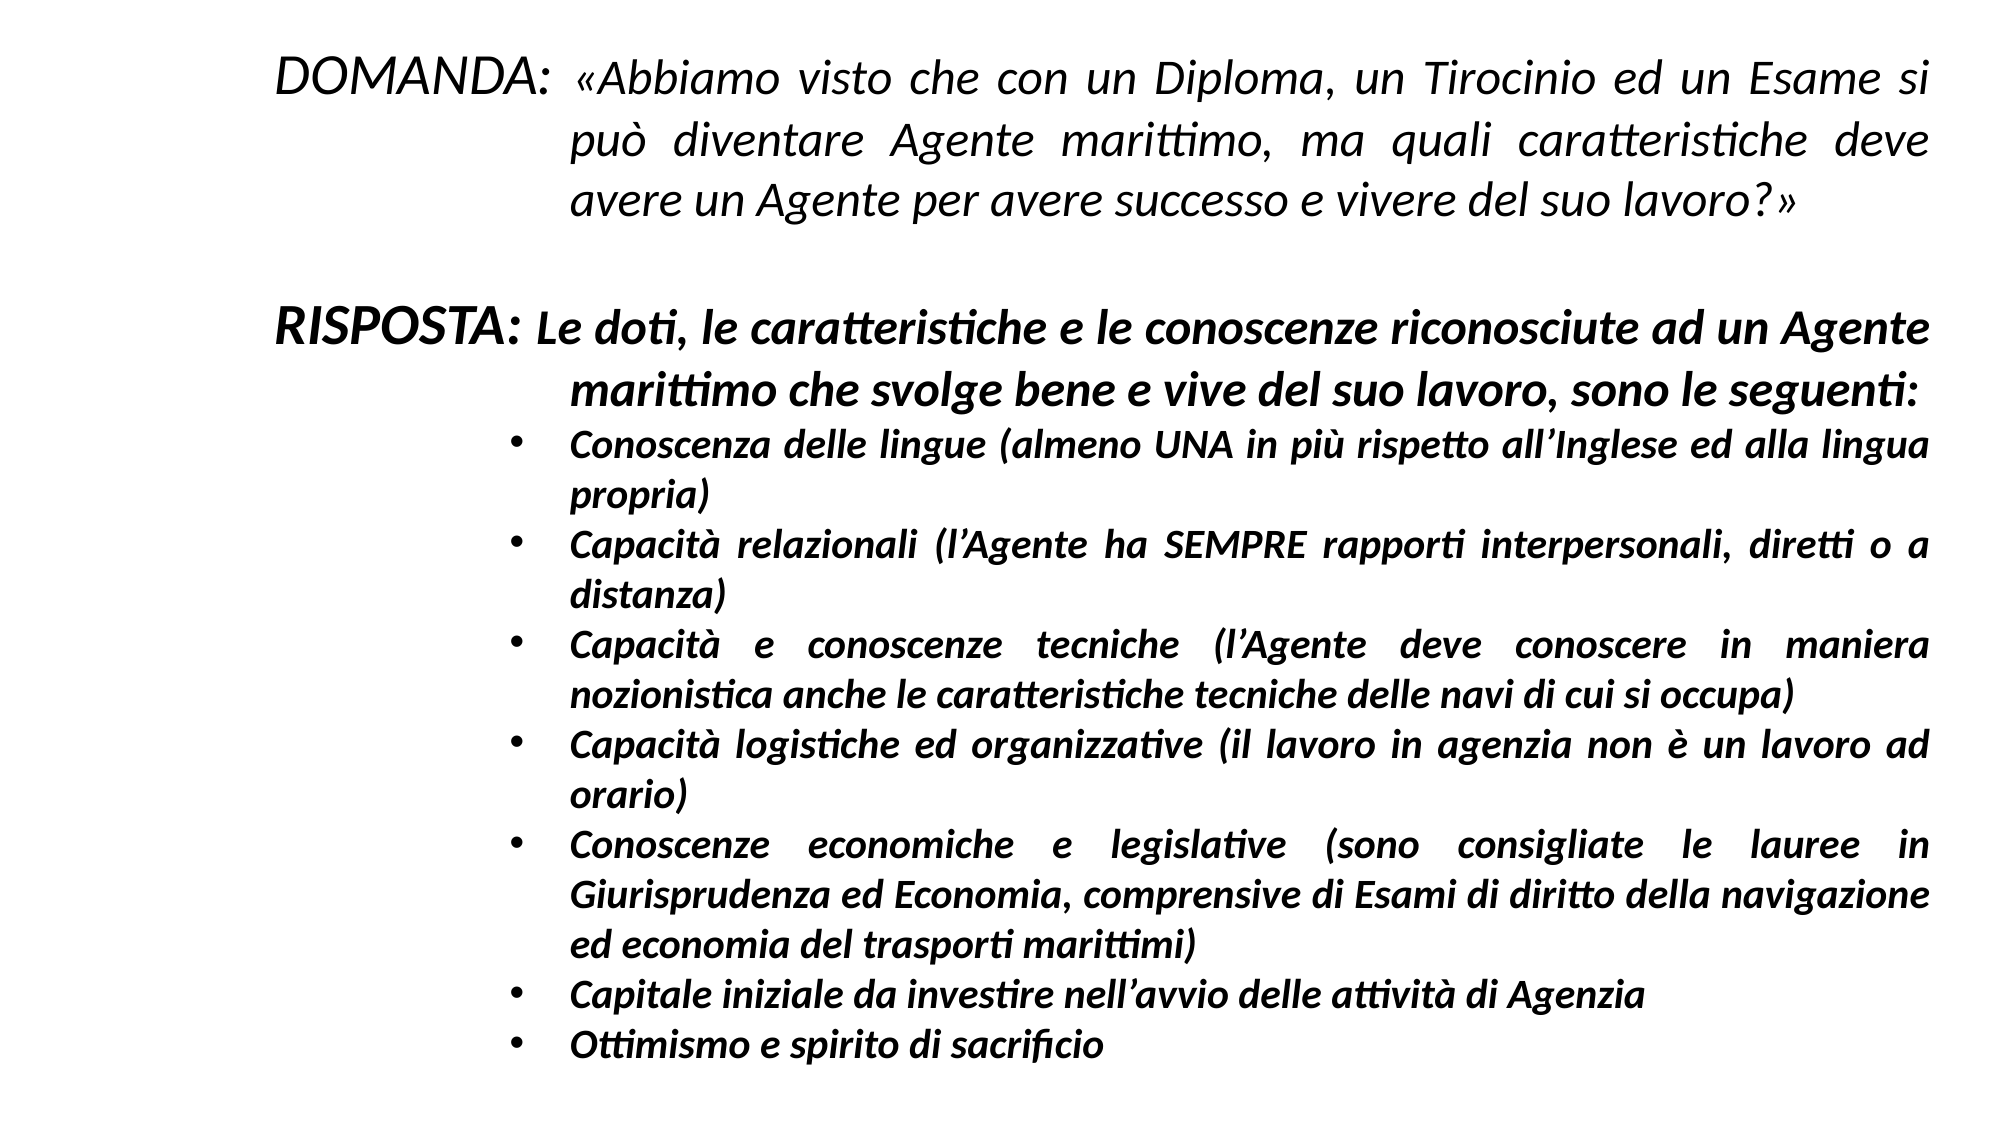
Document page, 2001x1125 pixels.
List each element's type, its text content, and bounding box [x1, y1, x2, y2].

text_box DOMANDA: «Abbiamo visto che con un Diploma, un Tirocinio ed un Esame si può diventare Agente marittimo, ma quali caratteristiche deve avere un Agente per avere successo e vivere del suo lavoro?» RISPOSTA: Le doti, le caratteristiche e le conoscenze riconosciute ad un Agente marittimo che svolge bene e vive del suo lavoro, sono le seguenti: Conoscenza delle lingue (almeno UNA in più rispetto all’Inglese ed alla lingua propria) Capacità relazionali (l’Agente ha SEMPRE rapporti interpersonali, diretti o a distanza) Capacità e conoscenze tecniche (l’Agente deve conoscere in maniera nozionistica anche le caratteristiche tecniche delle navi di cui si occupa) Capacità logistiche ed organizzative (il lavoro in agenzia non è un lavoro ad orario) Conoscenze economiche e legislative (sono consigliate le lauree in Giurisprudenza ed Economia, comprensive di Esami di diritto della navigazione ed economia del trasporti marittimi) Capitale iniziale da investire nell’avvio delle attività di Agenzia Ottimismo e spirito di sacrificio [259, 29, 1946, 1125]
